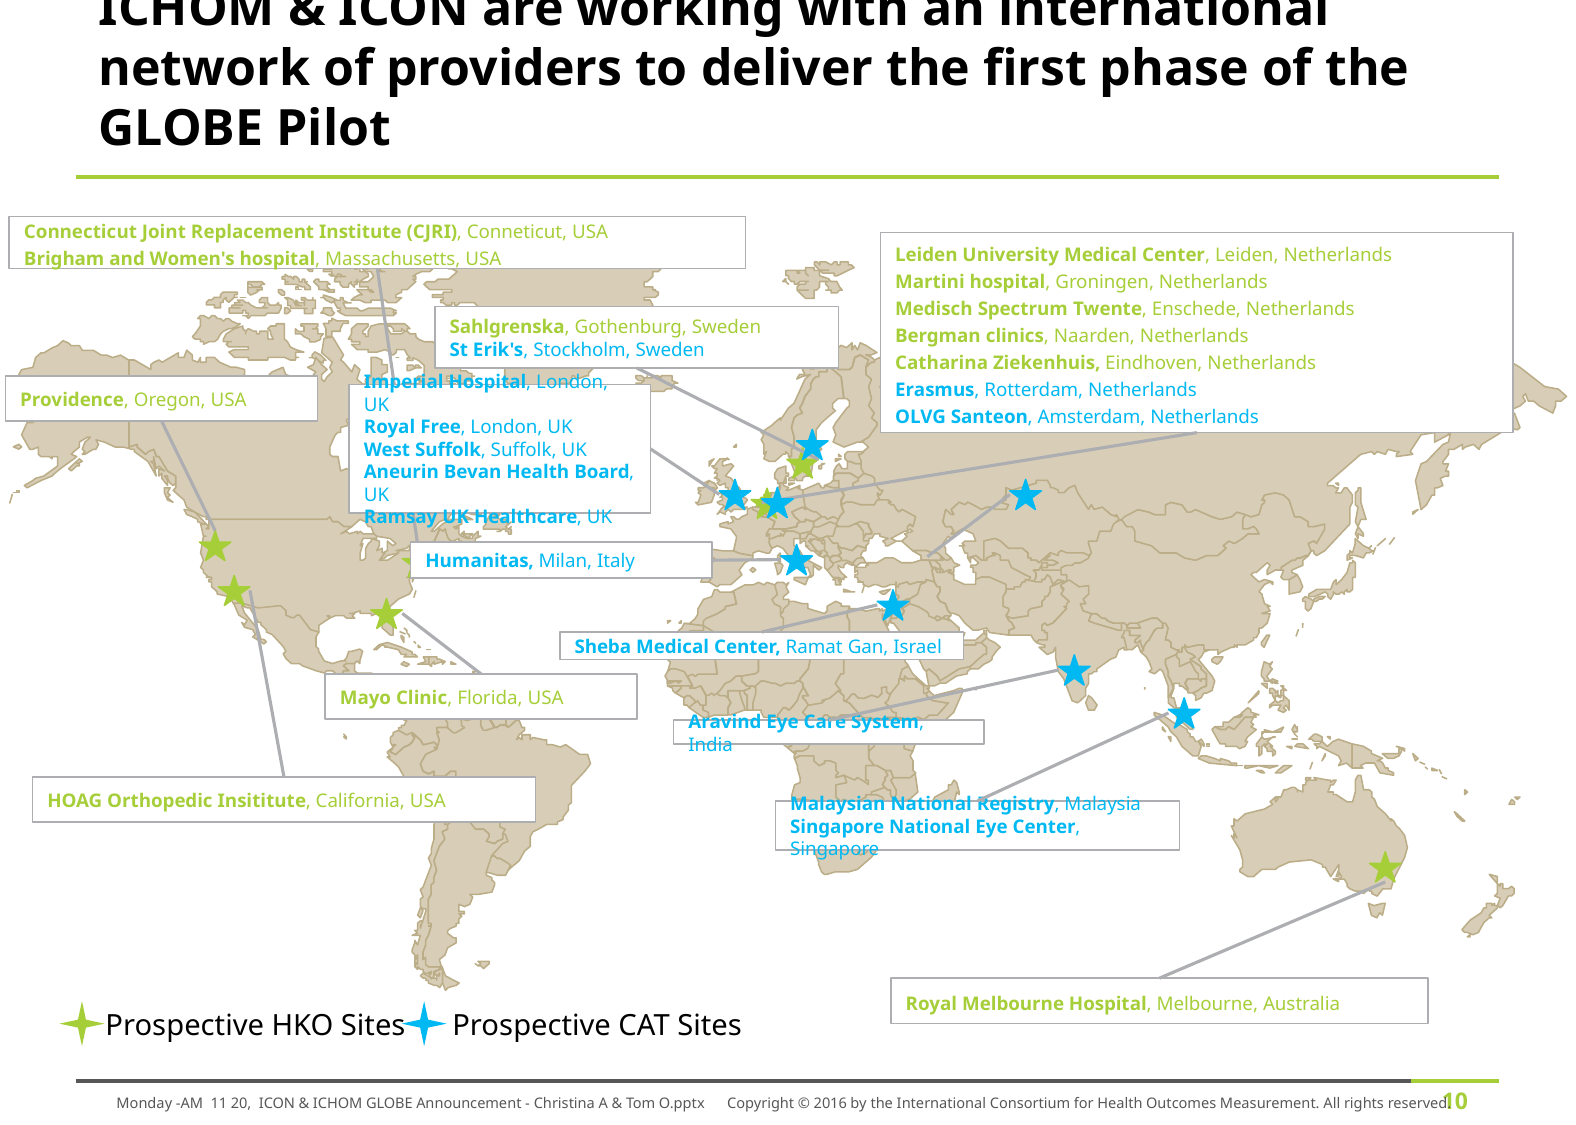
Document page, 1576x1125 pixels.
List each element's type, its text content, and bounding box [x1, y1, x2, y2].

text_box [650, 448, 720, 492]
text_box Prospective HKO Sites [90, 1002, 428, 1056]
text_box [761, 432, 1198, 500]
title ICHOM & ICON are working with an international network of providers to deliver the first phase of the GLOBE Pilot [98, 26, 1477, 163]
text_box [243, 605, 285, 778]
text_box Royal Melbourne Hospital, Melbourne, Australia [889, 1002, 1430, 1026]
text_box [977, 709, 1169, 802]
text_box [9, 231, 1567, 991]
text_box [828, 666, 1059, 721]
text_box [57, 1002, 90, 1049]
text_box [428, 1009, 437, 1039]
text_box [161, 420, 216, 531]
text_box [636, 367, 819, 460]
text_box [377, 268, 419, 548]
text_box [396, 628, 482, 675]
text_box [927, 490, 1011, 557]
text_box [1159, 881, 1376, 979]
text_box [711, 555, 782, 561]
text_box Connecticut Joint Replacement Institute (CJRI), Conneticut, USA Brigham and Women's hospital, Massachusetts, USA [7, 214, 748, 232]
text_box Prospective CAT Sites [437, 1002, 765, 1056]
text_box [761, 600, 878, 633]
